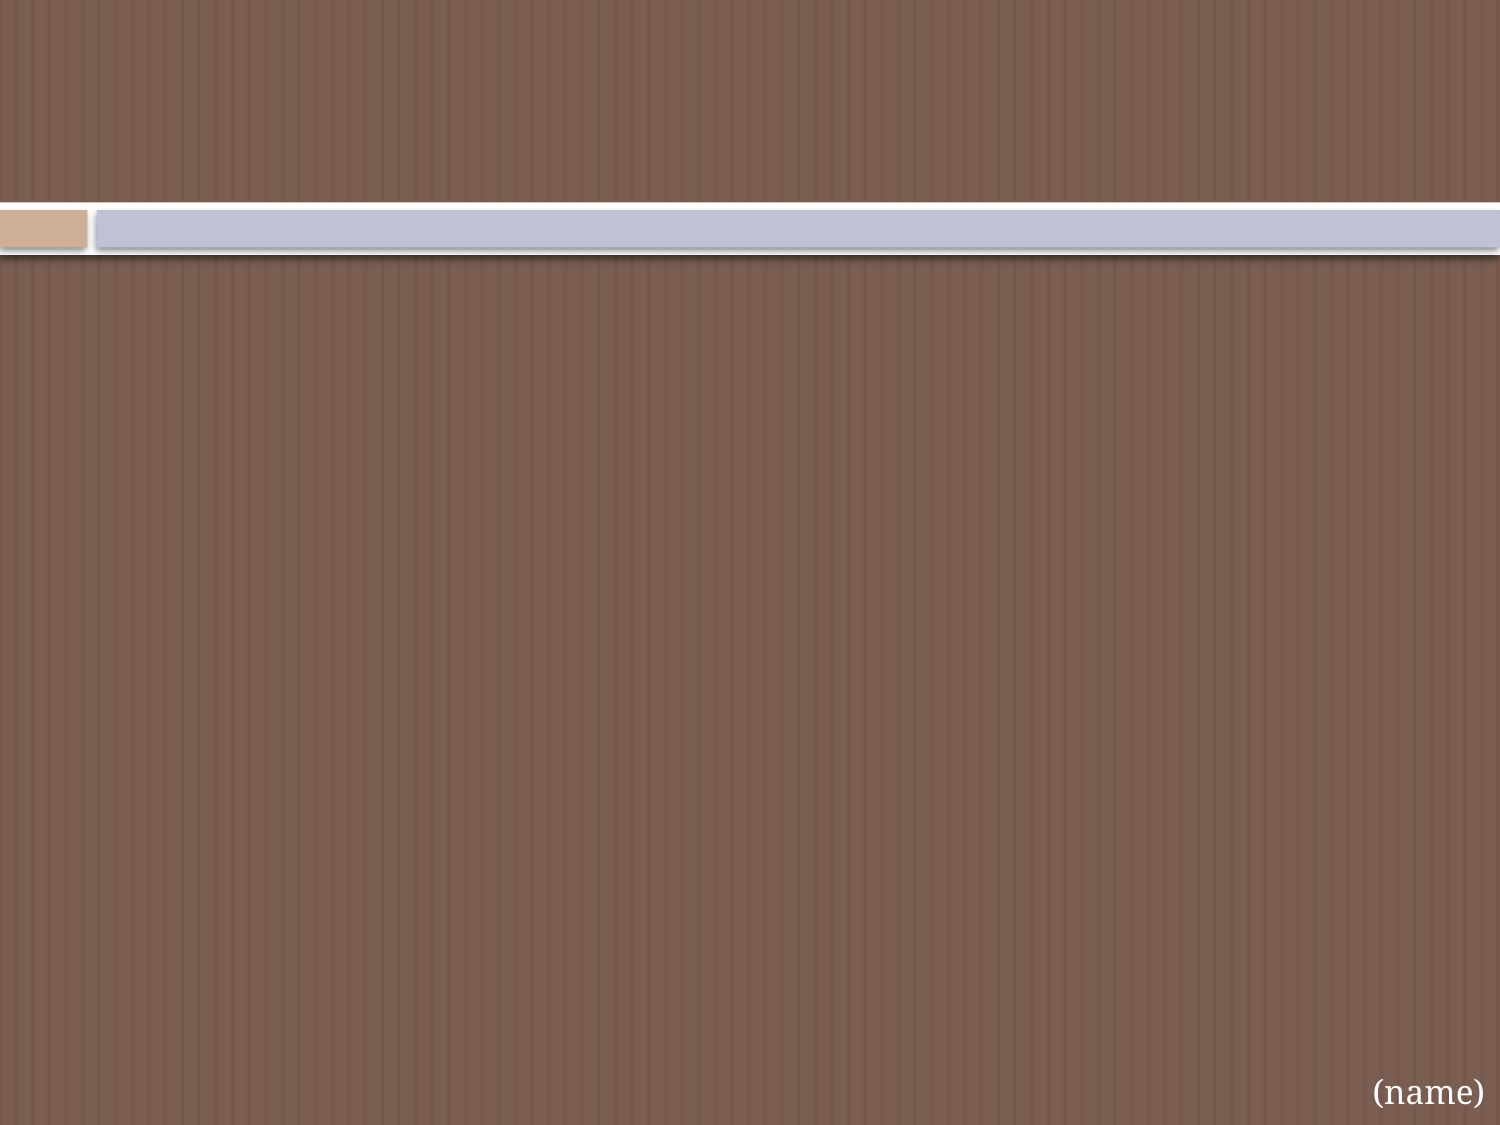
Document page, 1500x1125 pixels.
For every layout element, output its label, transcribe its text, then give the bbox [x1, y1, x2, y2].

text_box (name) [1175, 1064, 1500, 1119]
